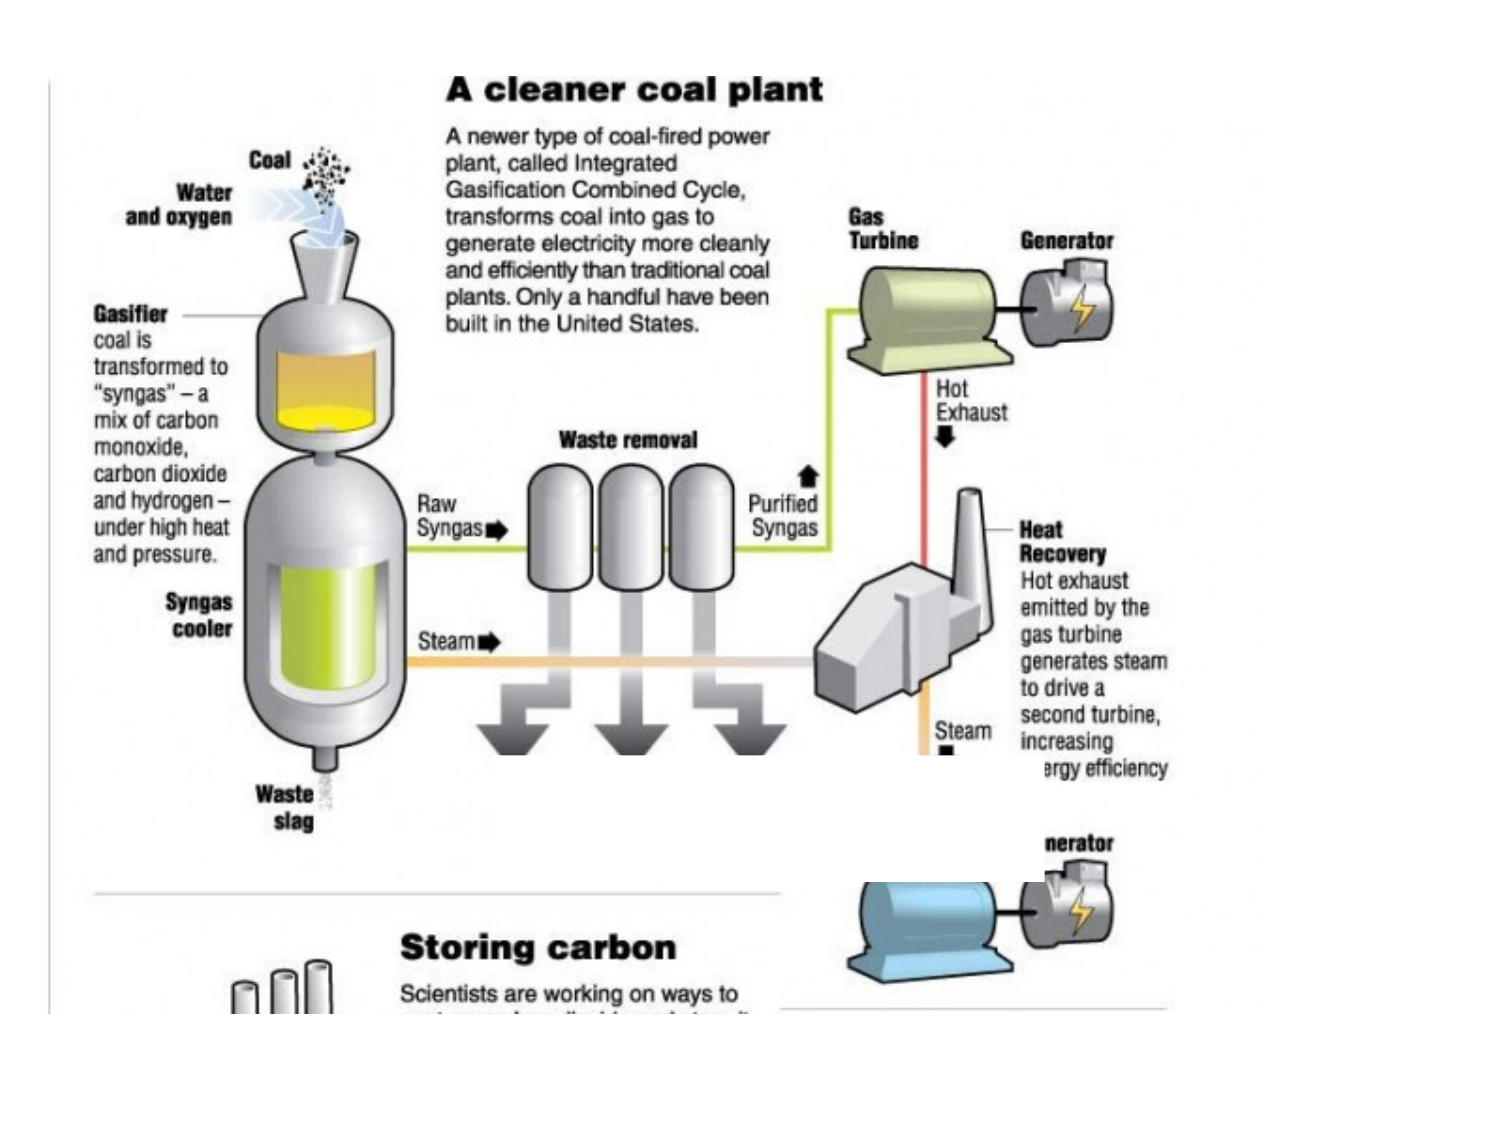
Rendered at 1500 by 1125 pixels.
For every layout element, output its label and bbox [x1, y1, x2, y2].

picture [47, 76, 1264, 1014]
